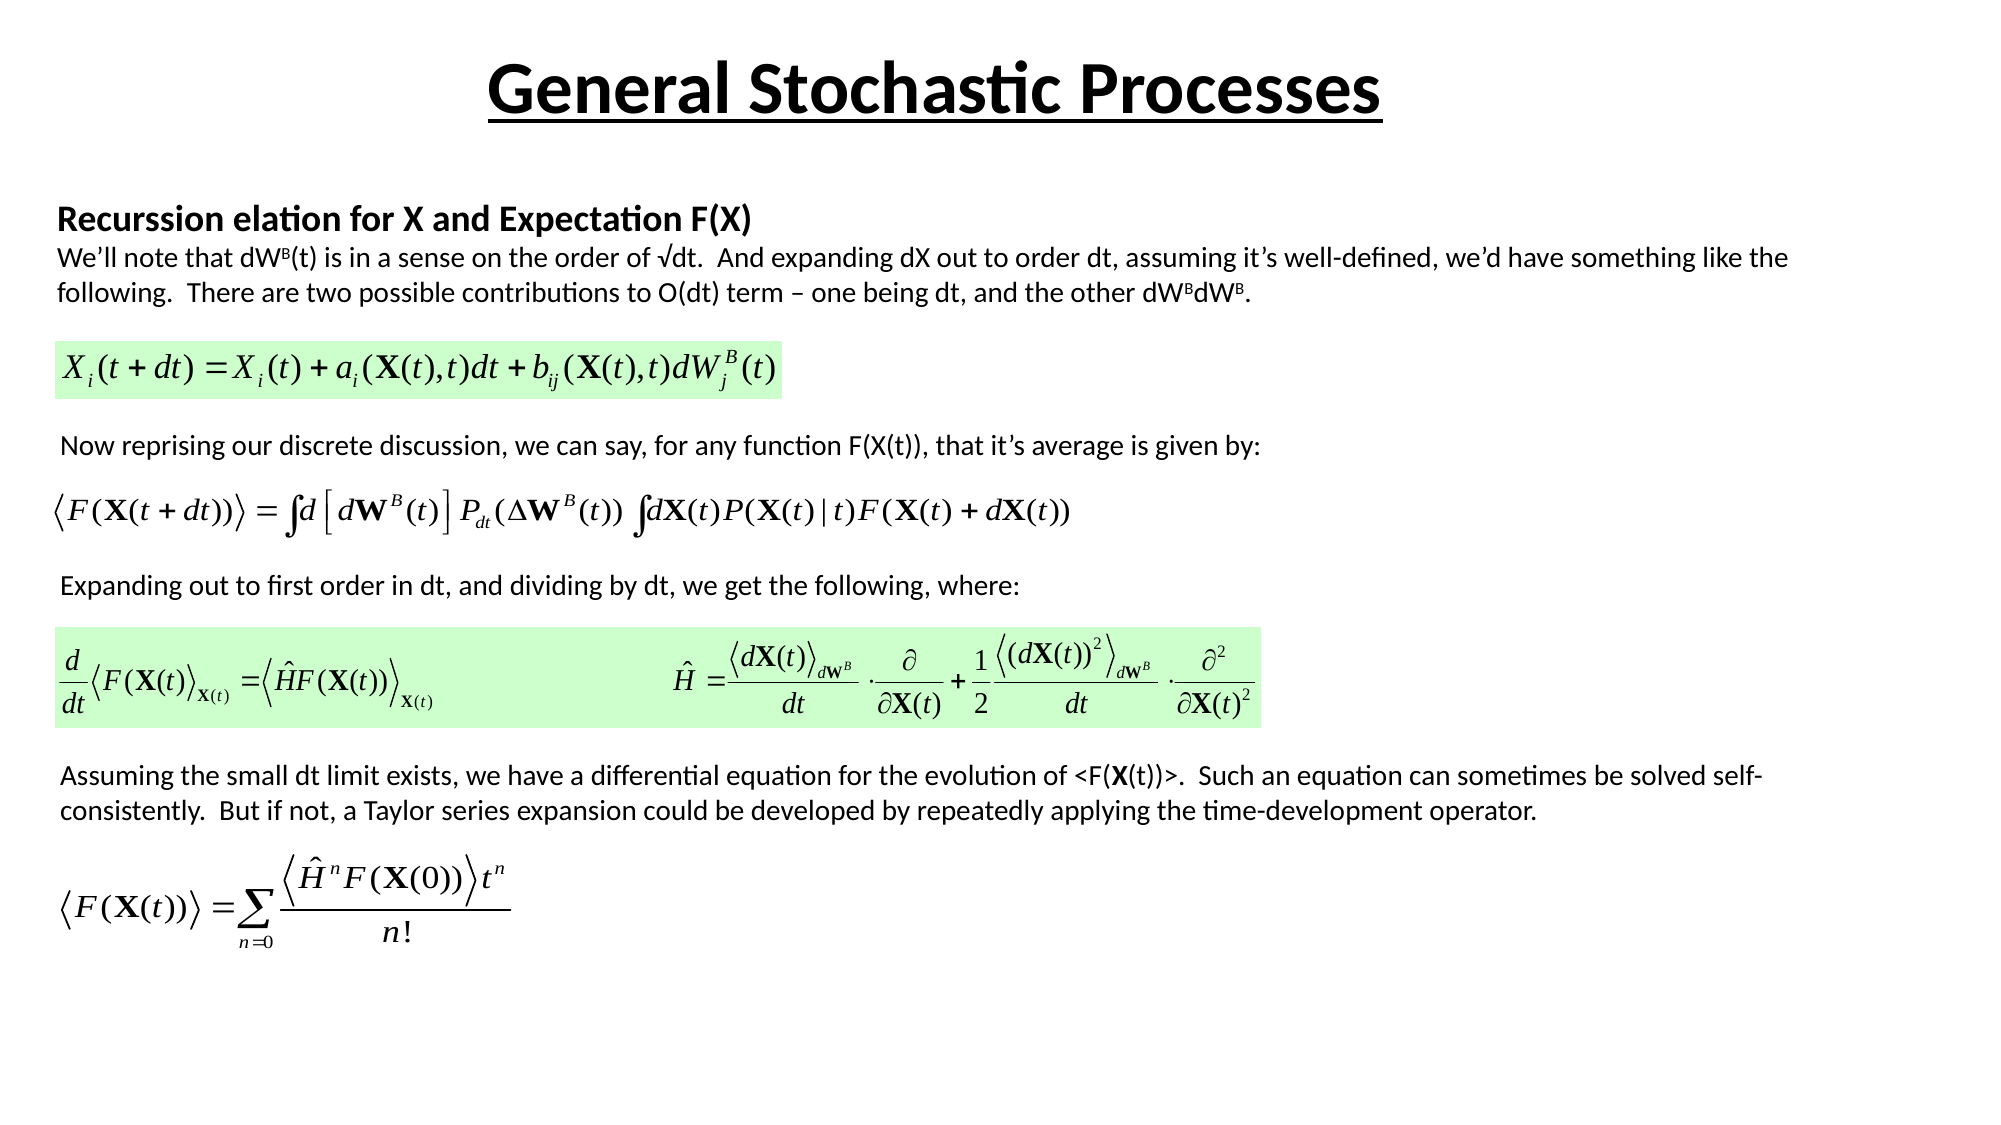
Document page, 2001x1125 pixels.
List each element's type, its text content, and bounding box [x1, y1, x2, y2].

text_box Now reprising our discrete discussion, we can say, for any function F(X(t)), that it’s average is given by: [45, 418, 1435, 469]
text_box Assuming the small dt limit exists, we have a differential equation for the evolution of <F(X(t))>. Such an equation can sometimes be solved self-consistently. But if not, a Taylor series expansion could be developed by repeatedly applying the time-development operator. [45, 749, 1894, 834]
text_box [55, 341, 783, 400]
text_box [55, 627, 1262, 728]
text_box Recurssion elation for X and Expectation F(X) We’ll note that dWB(t) is in a sense on the order of √dt. And expanding dX out to order dt, assuming it’s well-defined, we’d have something like the following. There are two possible contributions to O(dt) term – one being dt, and the other dWBdWB. [42, 186, 1894, 317]
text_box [48, 484, 1079, 541]
text_box Expanding out to first order in dt, and dividing by dt, we get the following, where: [45, 559, 1253, 609]
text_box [55, 848, 518, 956]
title General Stochastic Processes [463, 38, 1407, 138]
